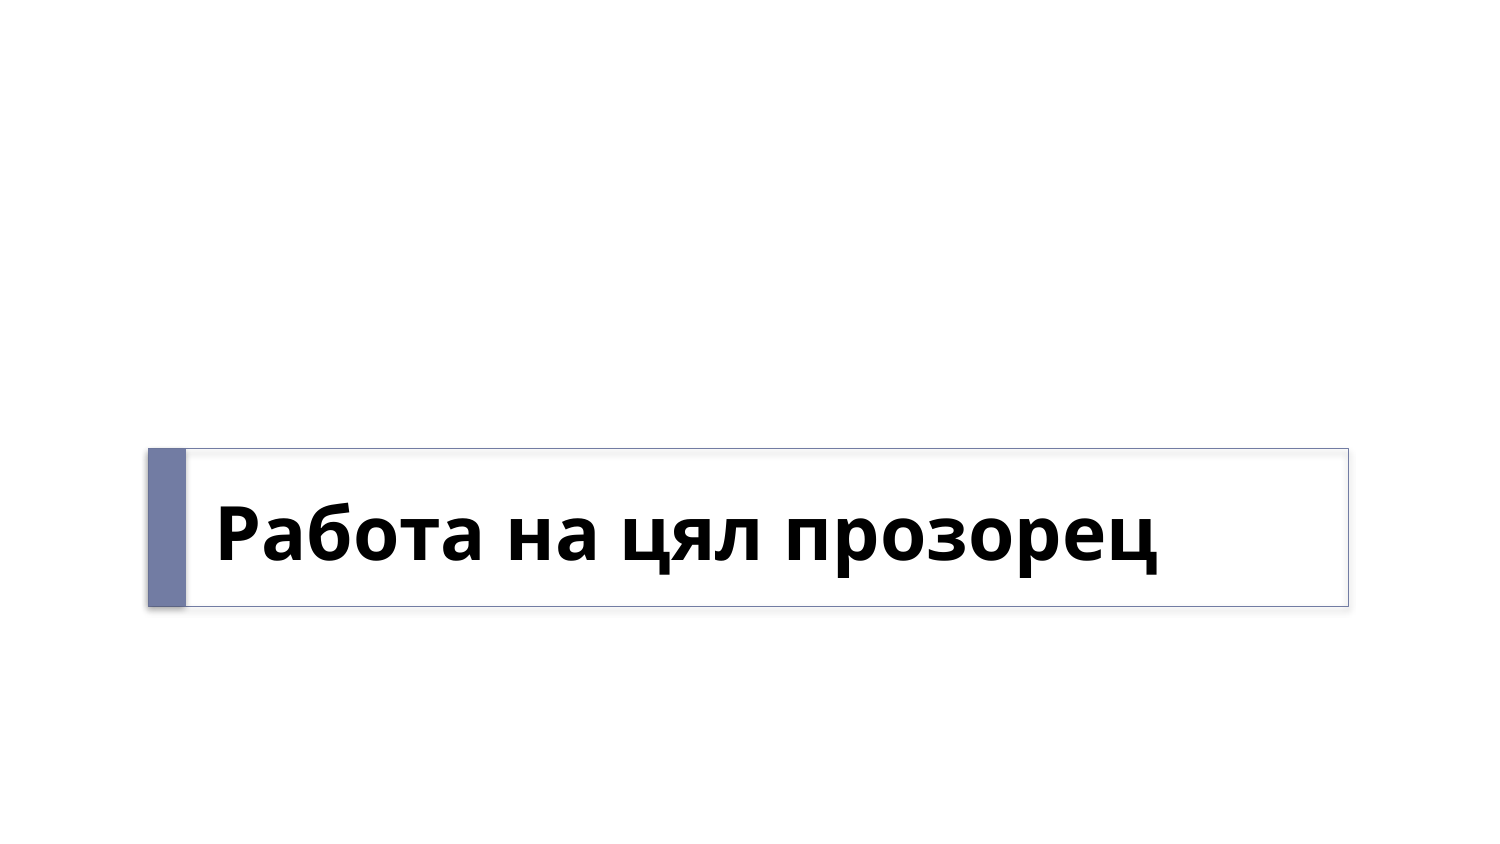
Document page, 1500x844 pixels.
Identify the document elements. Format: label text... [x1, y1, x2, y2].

title Работа на цял прозорец [200, 478, 1325, 600]
